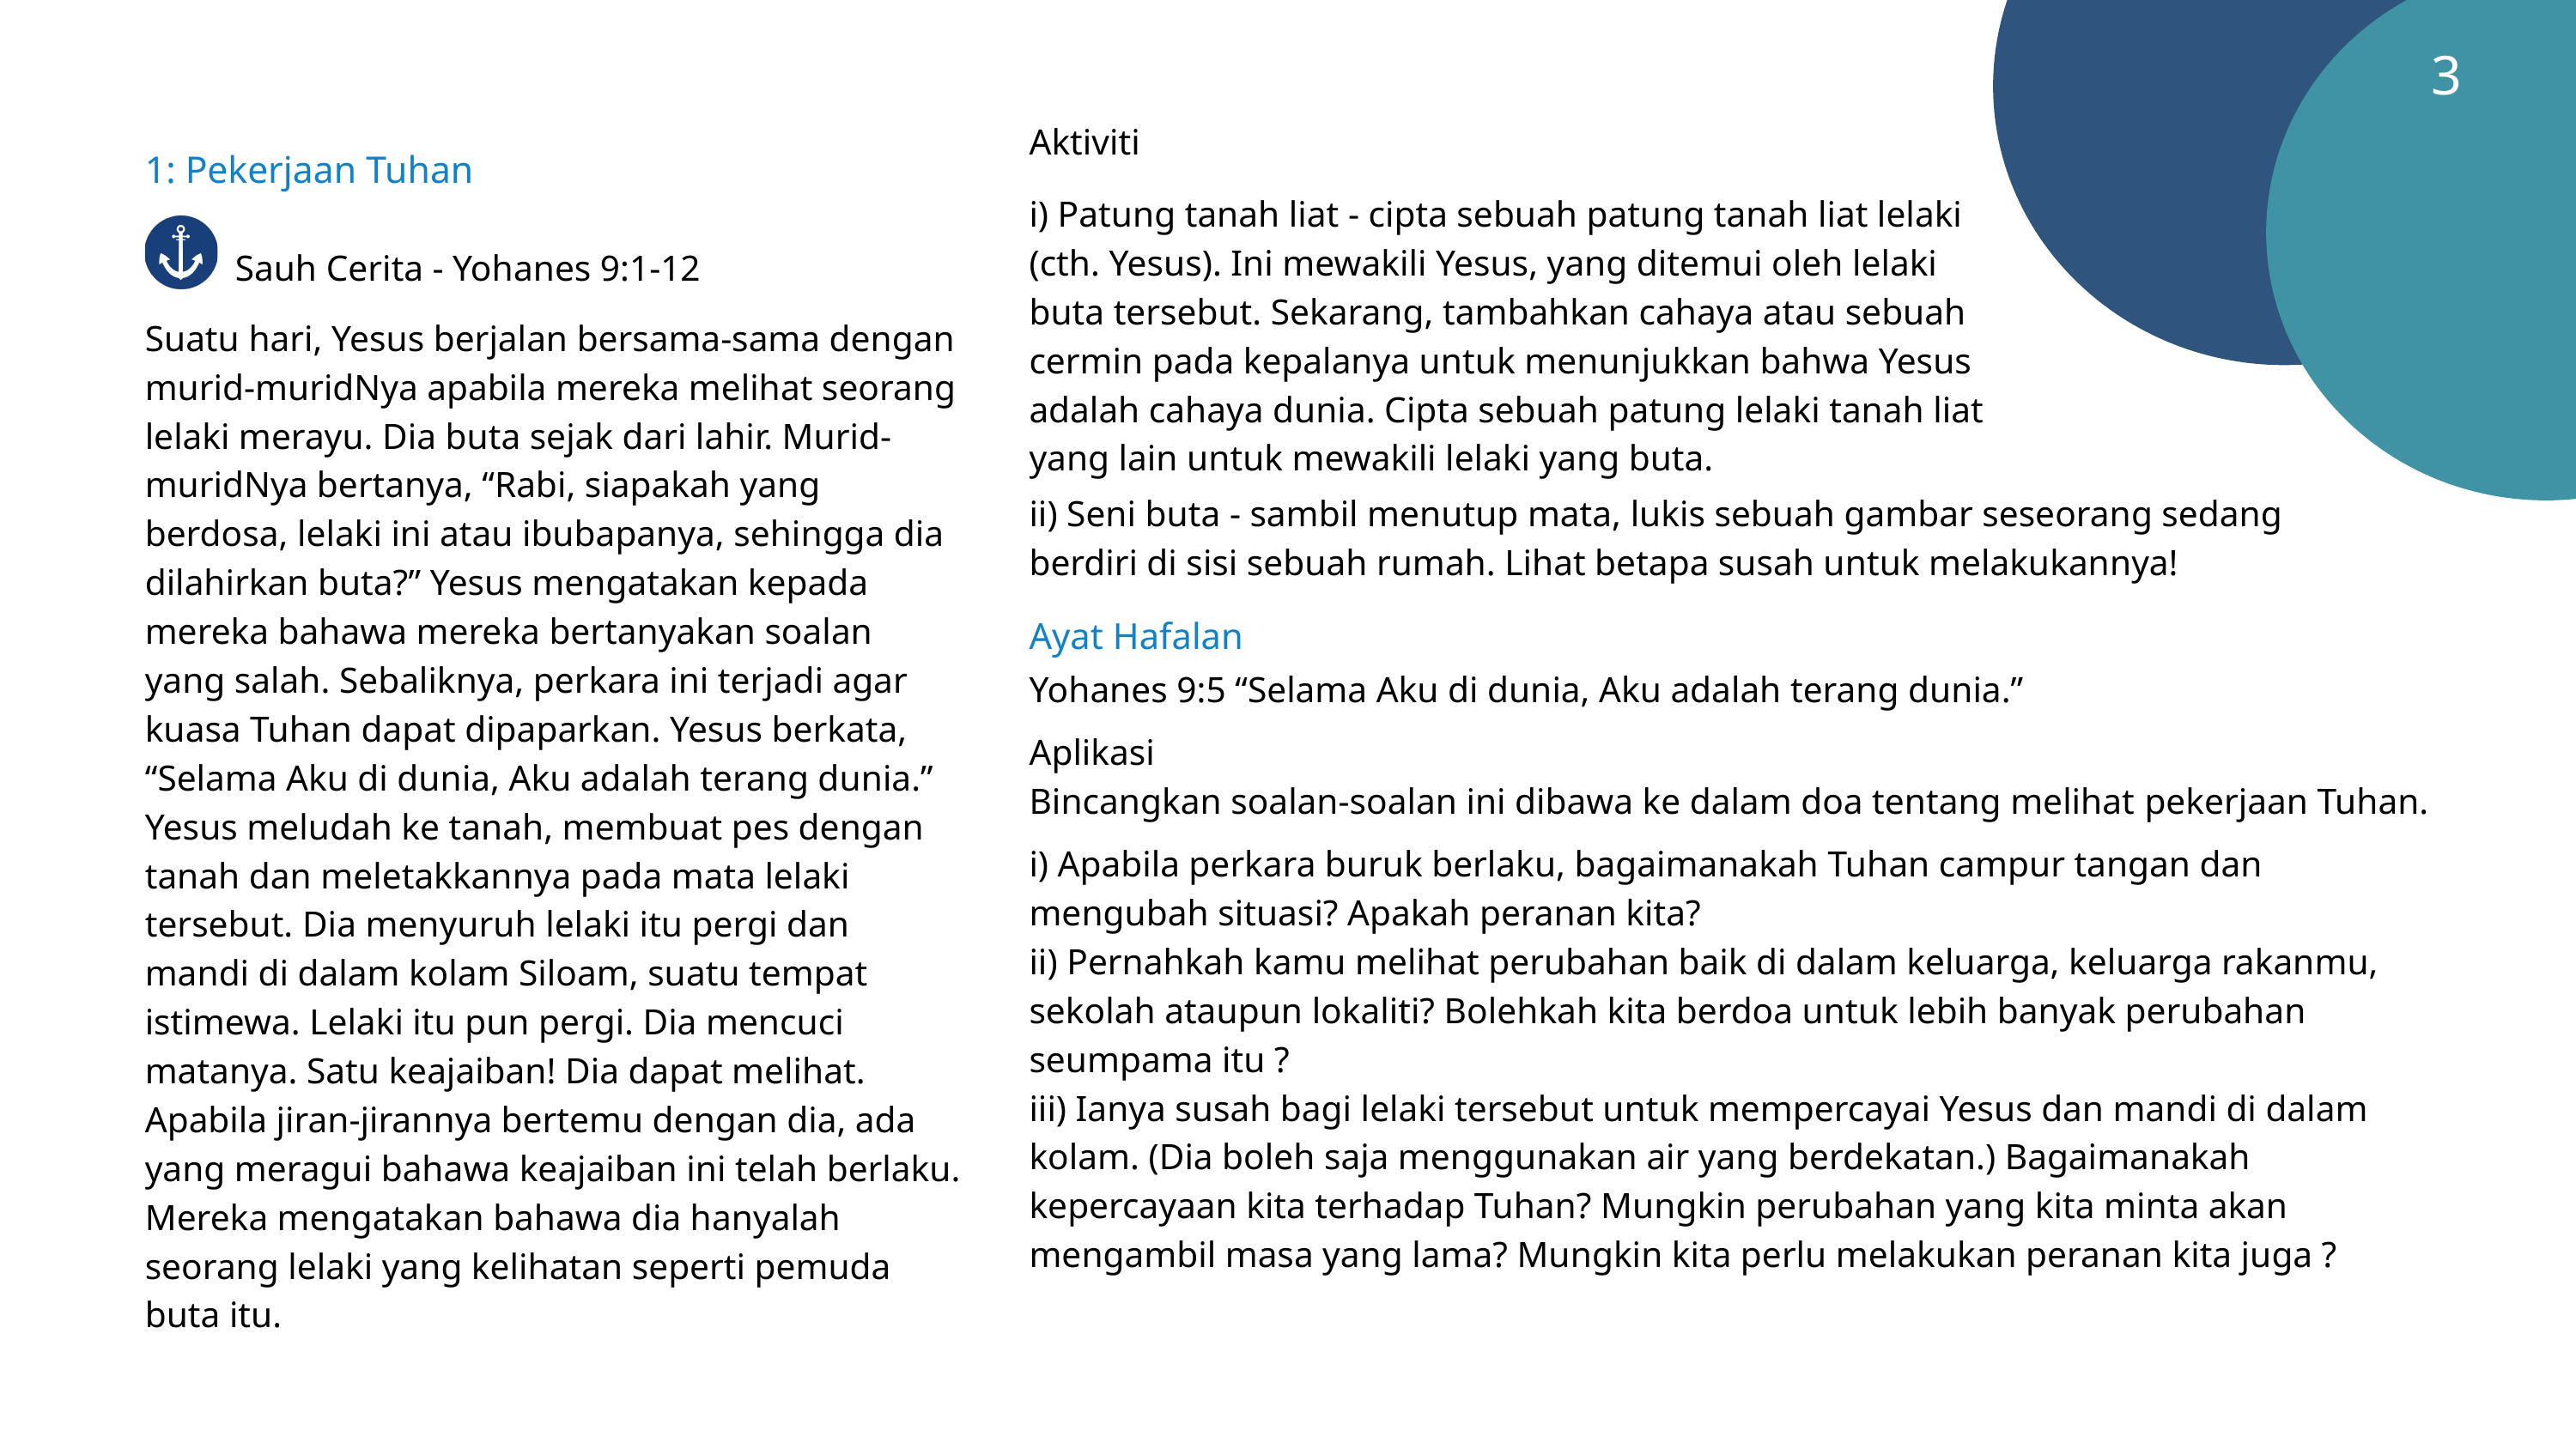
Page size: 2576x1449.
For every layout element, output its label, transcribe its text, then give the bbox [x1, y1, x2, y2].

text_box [2265, 0, 2576, 501]
text_box [144, 215, 218, 289]
text_box Aktiviti i) Patung tanah liat - cipta sebuah patung tanah liat lelaki (cth. Yesus). Ini mewakili Yesus, yang ditemui oleh lelaki buta tersebut. Sekarang, tambahkan cahaya atau sebuah cermin pada kepalanya untuk menunjukkan bahwa Yesus adalah cahaya dunia. Cipta sebuah patung lelaki tanah liat yang lain untuk mewakili lelaki yang buta. [1029, 112, 1994, 427]
text_box 1: Pekerjaan Tuhan Sauh Cerita - Yohanes 9:1-12 Suatu hari, Yesus berjalan bersama-sama dengan murid-muridNya apabila mereka melihat seorang lelaki merayu. Dia buta sejak dari lahir. Murid-muridNya bertanya, “Rabi, siapakah yang berdosa, lelaki ini atau ibubapanya, sehingga dia dilahirkan buta?” Yesus mengatakan kepada mereka bahawa mereka bertanyakan soalan yang salah. Sebaliknya, perkara ini terjadi agar kuasa Tuhan dapat dipaparkan. Yesus berkata, “Selama Aku di dunia, Aku adalah terang dunia.” Yesus meludah ke tanah, membuat pes dengan tanah dan meletakkannya pada mata lelaki tersebut. Dia menyuruh lelaki itu pergi dan mandi di dalam kolam Siloam, suatu tempat istimewa. Lelaki itu pun pergi. Dia mencuci matanya. Satu keajaiban! Dia dapat melihat. Apabila jiran-jirannya bertemu dengan dia, ada yang meragui bahawa keajaiban ini telah berlaku. Mereka mengatakan bahawa dia hanyalah seorang lelaki yang kelihatan seperti pemuda buta itu. [144, 139, 963, 1335]
text_box ii) Seni buta - sambil menutup mata, lukis sebuah gambar seseorang sedang berdiri di sisi sebuah rumah. Lihat betapa susah untuk melakukannya! [1029, 427, 2370, 583]
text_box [1992, 0, 2261, 366]
text_box Ayat Hafalan Yohanes 9:5 “Selama Aku di dunia, Aku adalah terang dunia.” Aplikasi Bincangkan soalan-soalan ini dibawa ke dalam doa tentang melihat pekerjaan Tuhan. i) Apabila perkara buruk berlaku, bagaimanakah Tuhan campur tangan dan mengubah situasi? Apakah peranan kita? ii) Pernahkah kamu melihat perubahan baik di dalam keluarga, keluarga rakanmu, sekolah ataupun lokaliti? Bolehkah kita berdoa untuk lebih banyak perubahan seumpama itu ? iii) Ianya susah bagi lelaki tersebut untuk mempercayai Yesus dan mandi di dalam kolam. (Dia boleh saja menggunakan air yang berdekatan.) Bagaimanakah kepercayaan kita terhadap Tuhan? Mungkin perubahan yang kita minta akan mengambil masa yang lama? Mungkin kita perlu melakukan peranan kita juga ? [1029, 606, 2432, 1275]
